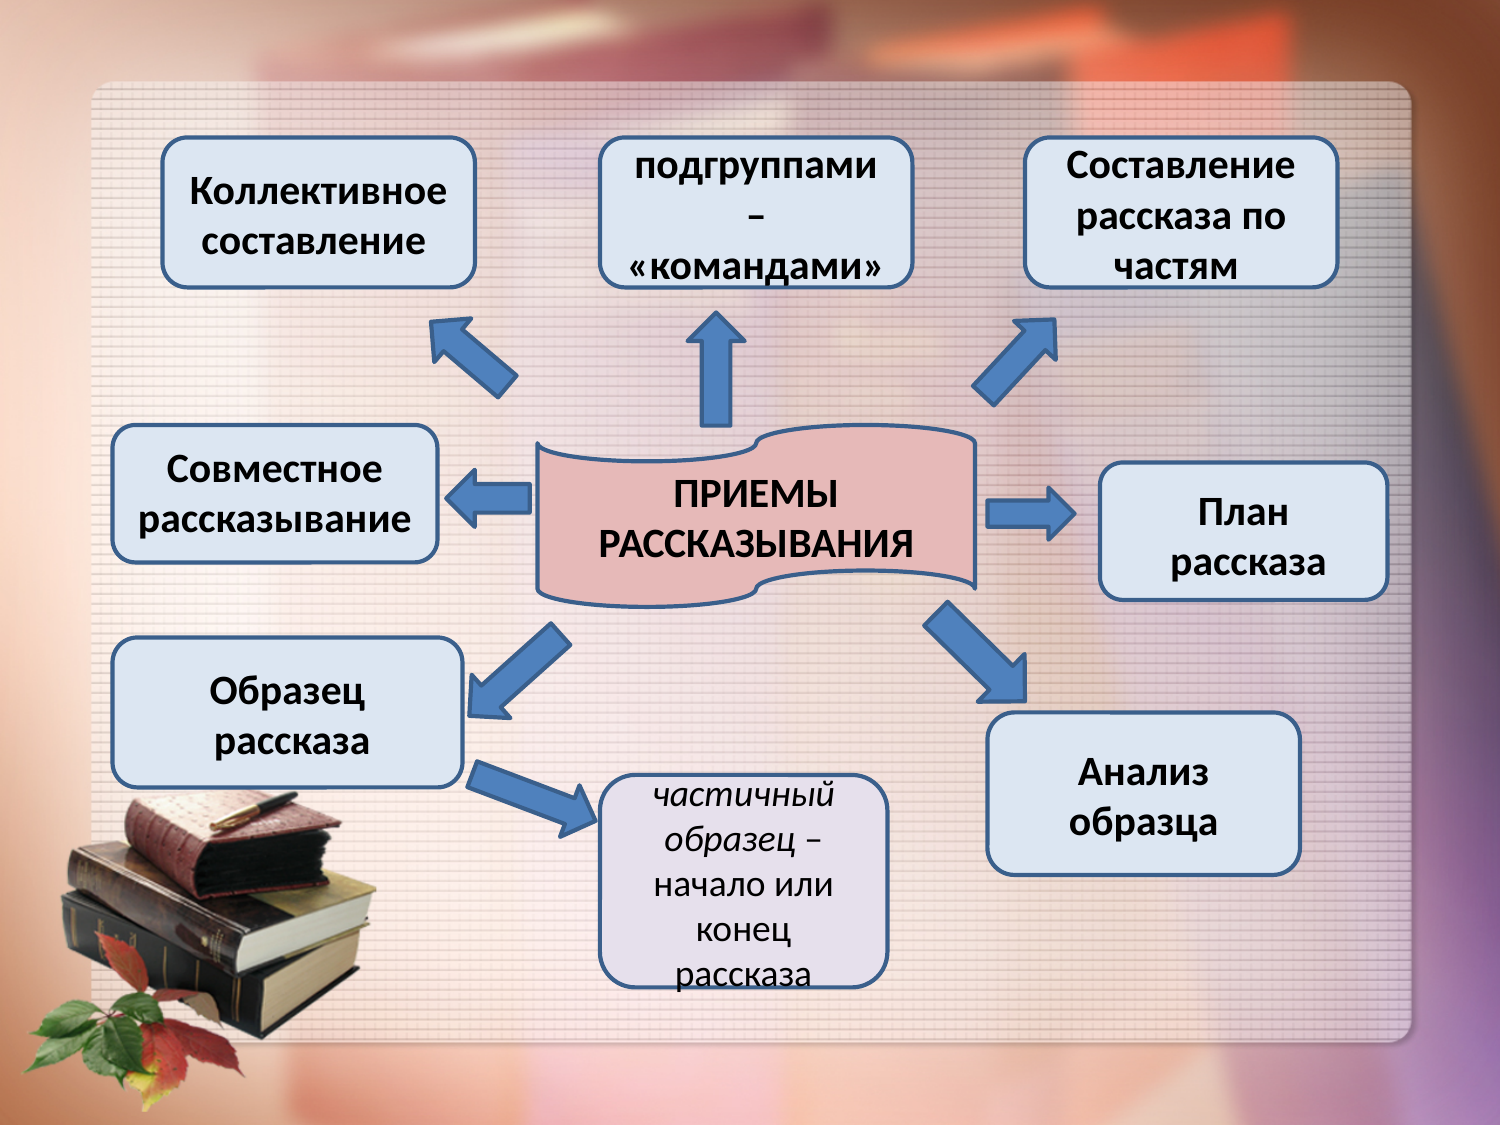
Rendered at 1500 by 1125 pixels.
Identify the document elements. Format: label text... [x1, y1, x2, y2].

text_box Совместное рассказывание [110, 422, 440, 565]
text_box [985, 485, 1077, 542]
title [75, 45, 1425, 1013]
text_box ПРИЕМЫ РАССКАЗЫВАНИЯ [535, 422, 978, 610]
text_box частичный образец – начало или конец рассказа [597, 772, 890, 990]
text_box [465, 759, 598, 839]
text_box [428, 316, 519, 400]
text_box подгруппами – «командами» [597, 135, 915, 290]
text_box [922, 599, 1028, 704]
text_box План рассказа [1097, 460, 1390, 603]
text_box Составление рассказа по частям [1022, 135, 1340, 290]
text_box Коллективное составление [160, 135, 478, 290]
text_box Образец рассказа [110, 635, 465, 790]
text_box [970, 317, 1058, 408]
picture [0, 0, 1500, 1125]
text_box [467, 621, 573, 721]
text_box Анализ образца [985, 710, 1303, 878]
text_box [685, 310, 747, 428]
text_box [444, 467, 532, 529]
